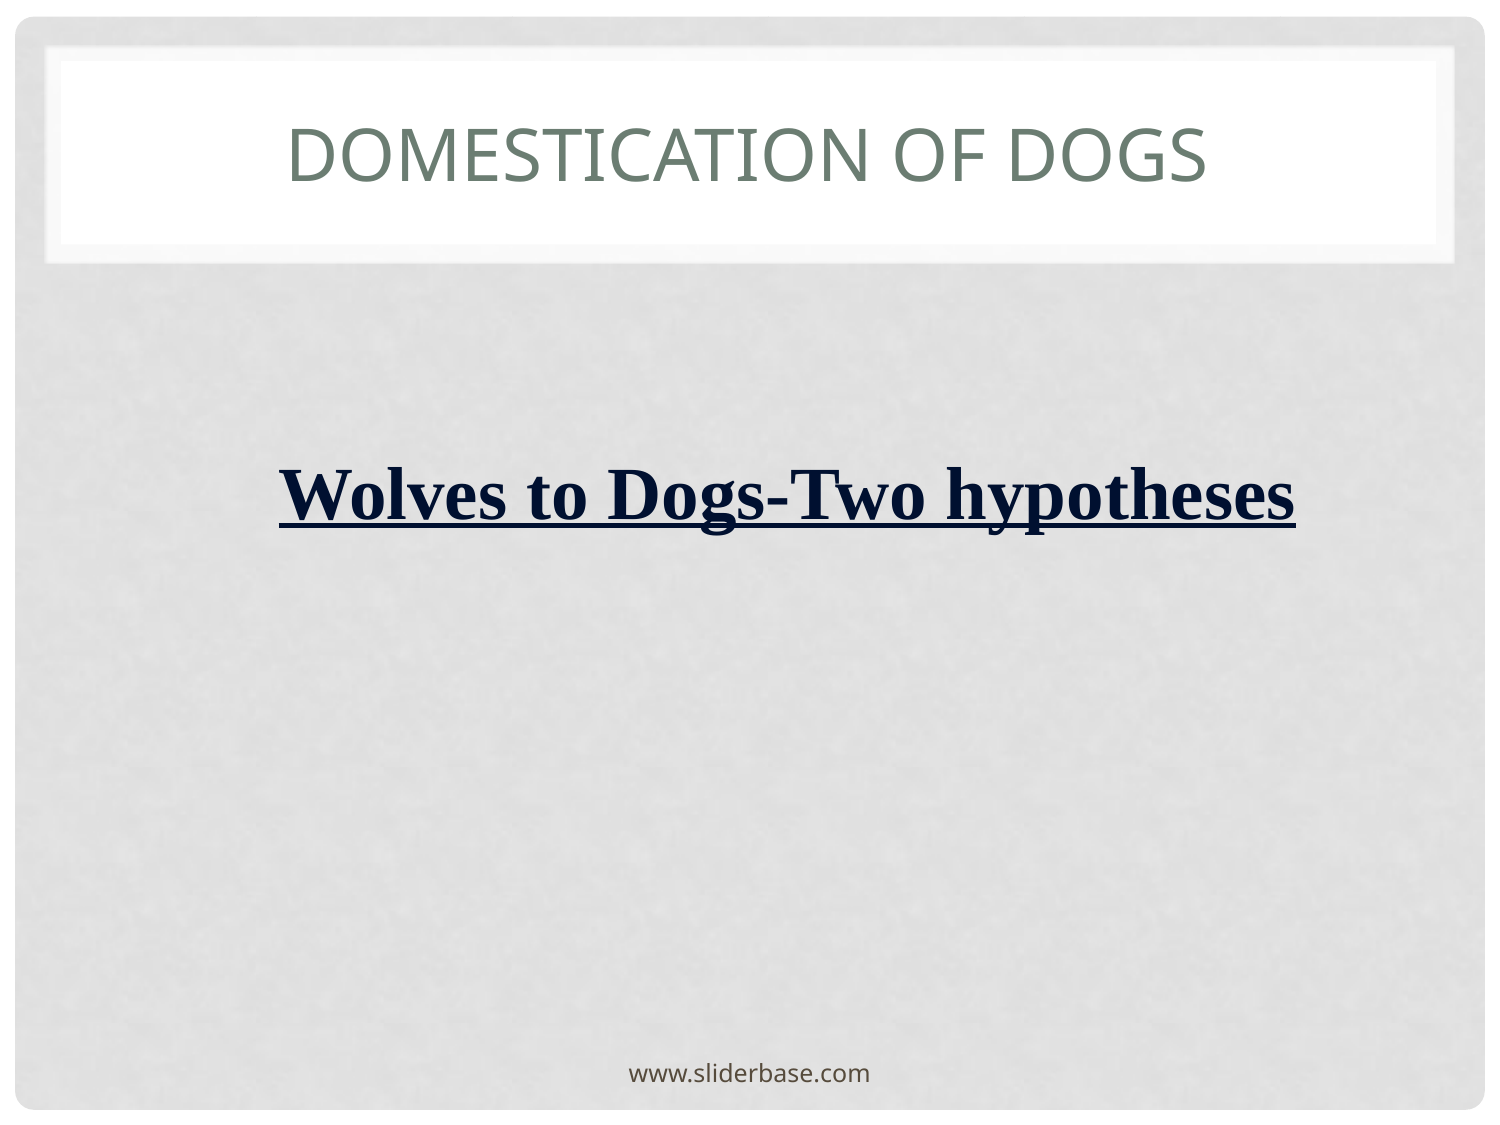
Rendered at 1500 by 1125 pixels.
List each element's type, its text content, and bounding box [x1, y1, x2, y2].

title Domestication of Dogs [69, 66, 1425, 238]
text_box Wolves to Dogs-Two hypotheses [149, 436, 1425, 812]
footer www.sliderbase.com [512, 1042, 988, 1103]
